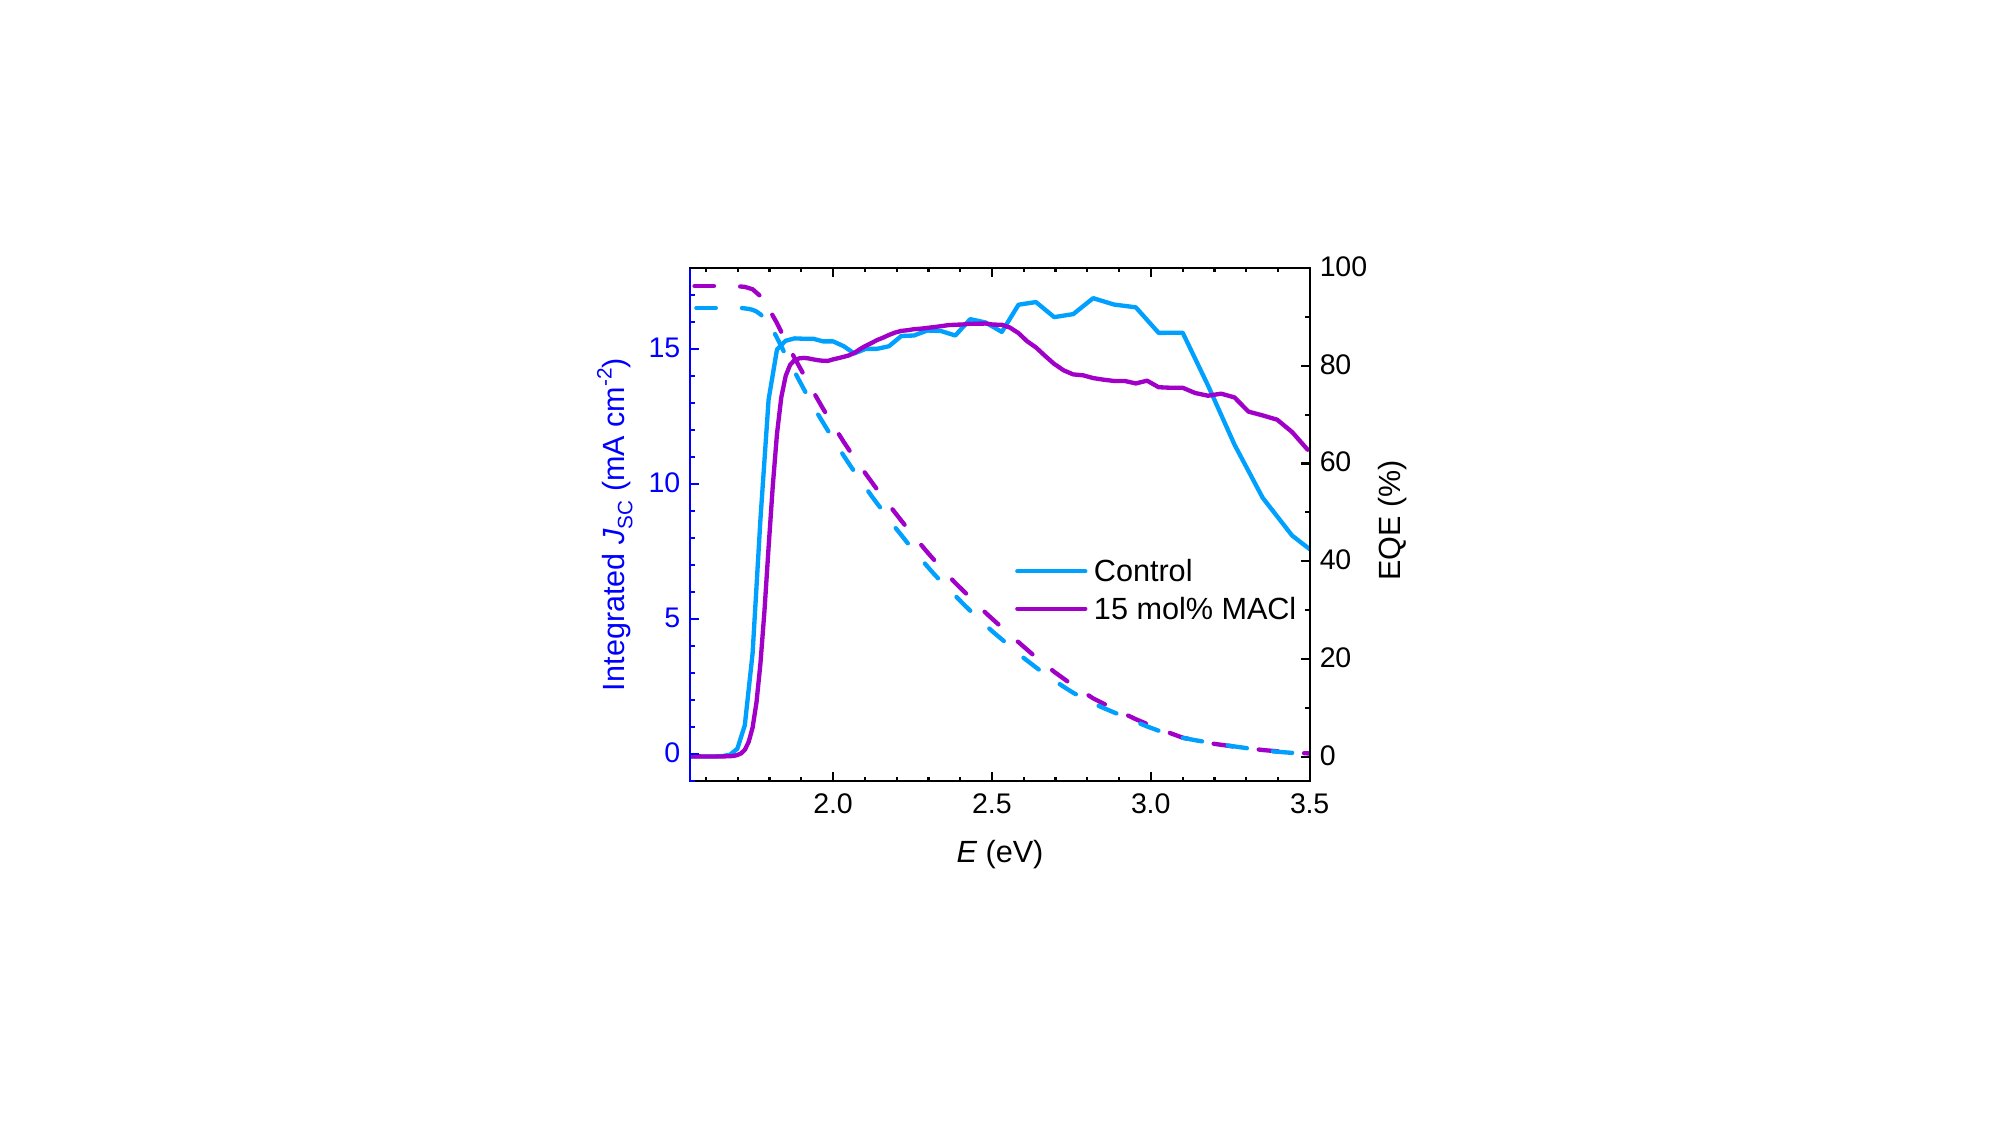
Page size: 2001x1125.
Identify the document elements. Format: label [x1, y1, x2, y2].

picture [577, 239, 1423, 886]
